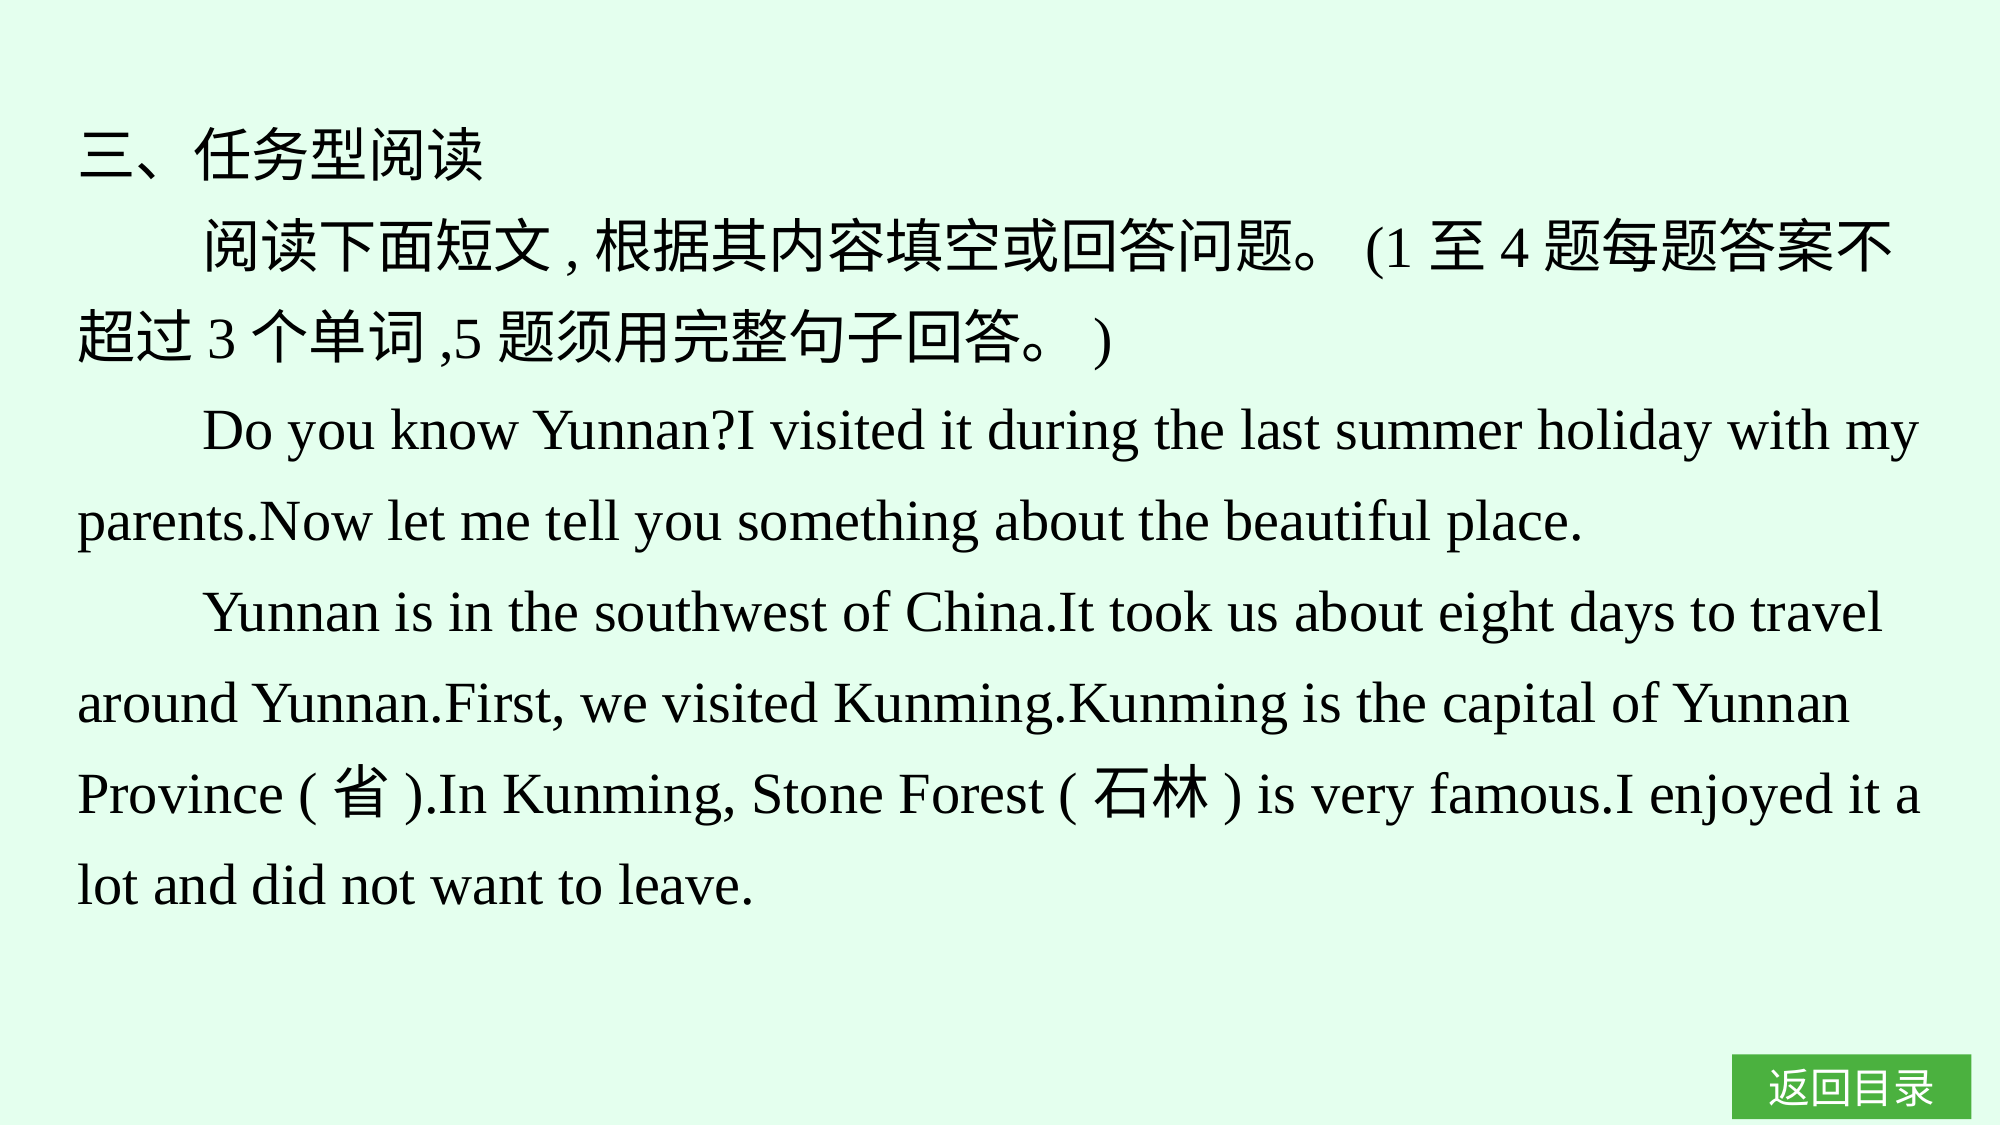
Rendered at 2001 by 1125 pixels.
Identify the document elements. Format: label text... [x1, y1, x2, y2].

text_box 三、任务型阅读 阅读下面短文,根据其内容填空或回答问题。(1至4题每题答案不超过3个单词,5题须用完整句子回答。) Do you know Yunnan?I visited it during the last summer holiday with my parents.Now let me tell you something about the beautiful place. Yunnan is in the southwest of China.It took us about eight days to travel around Yunnan.First, we visited Kunming.Kunming is the capital of Yunnan Province (省).In Kunming, Stone Forest (石林) is very famous.I enjoyed it a lot and did not want to leave. [62, 89, 1938, 924]
